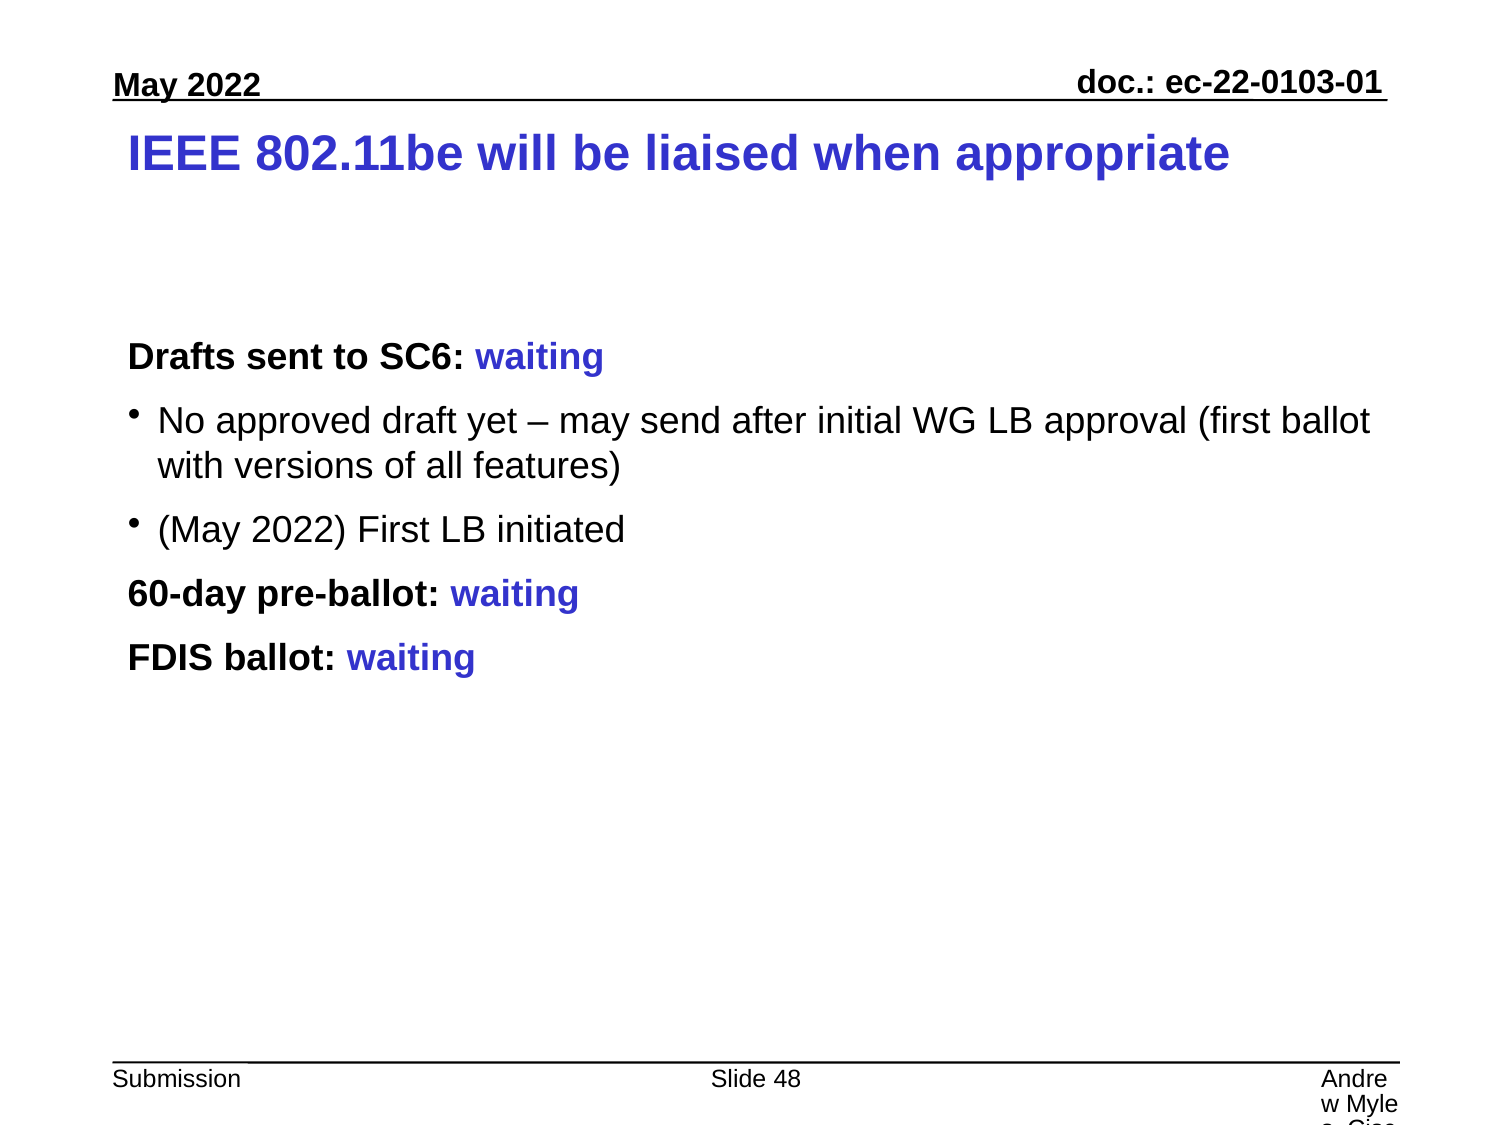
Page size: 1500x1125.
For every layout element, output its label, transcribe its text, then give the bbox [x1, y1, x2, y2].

list Drafts sent to SC6: waiting No approved draft yet – may send after initial WG LB approval (first ballot with versions of all features) (May 2022) First LB initiated 60-day pre-ballot: waiting FDIS ballot: waiting [112, 324, 1388, 1000]
footer Andrew Myles, Cisco [1320, 1061, 1402, 1093]
slide_number Slide 48 [709, 1061, 803, 1093]
title IEEE 802.11be will be liaised when appropriate [112, 112, 1388, 288]
